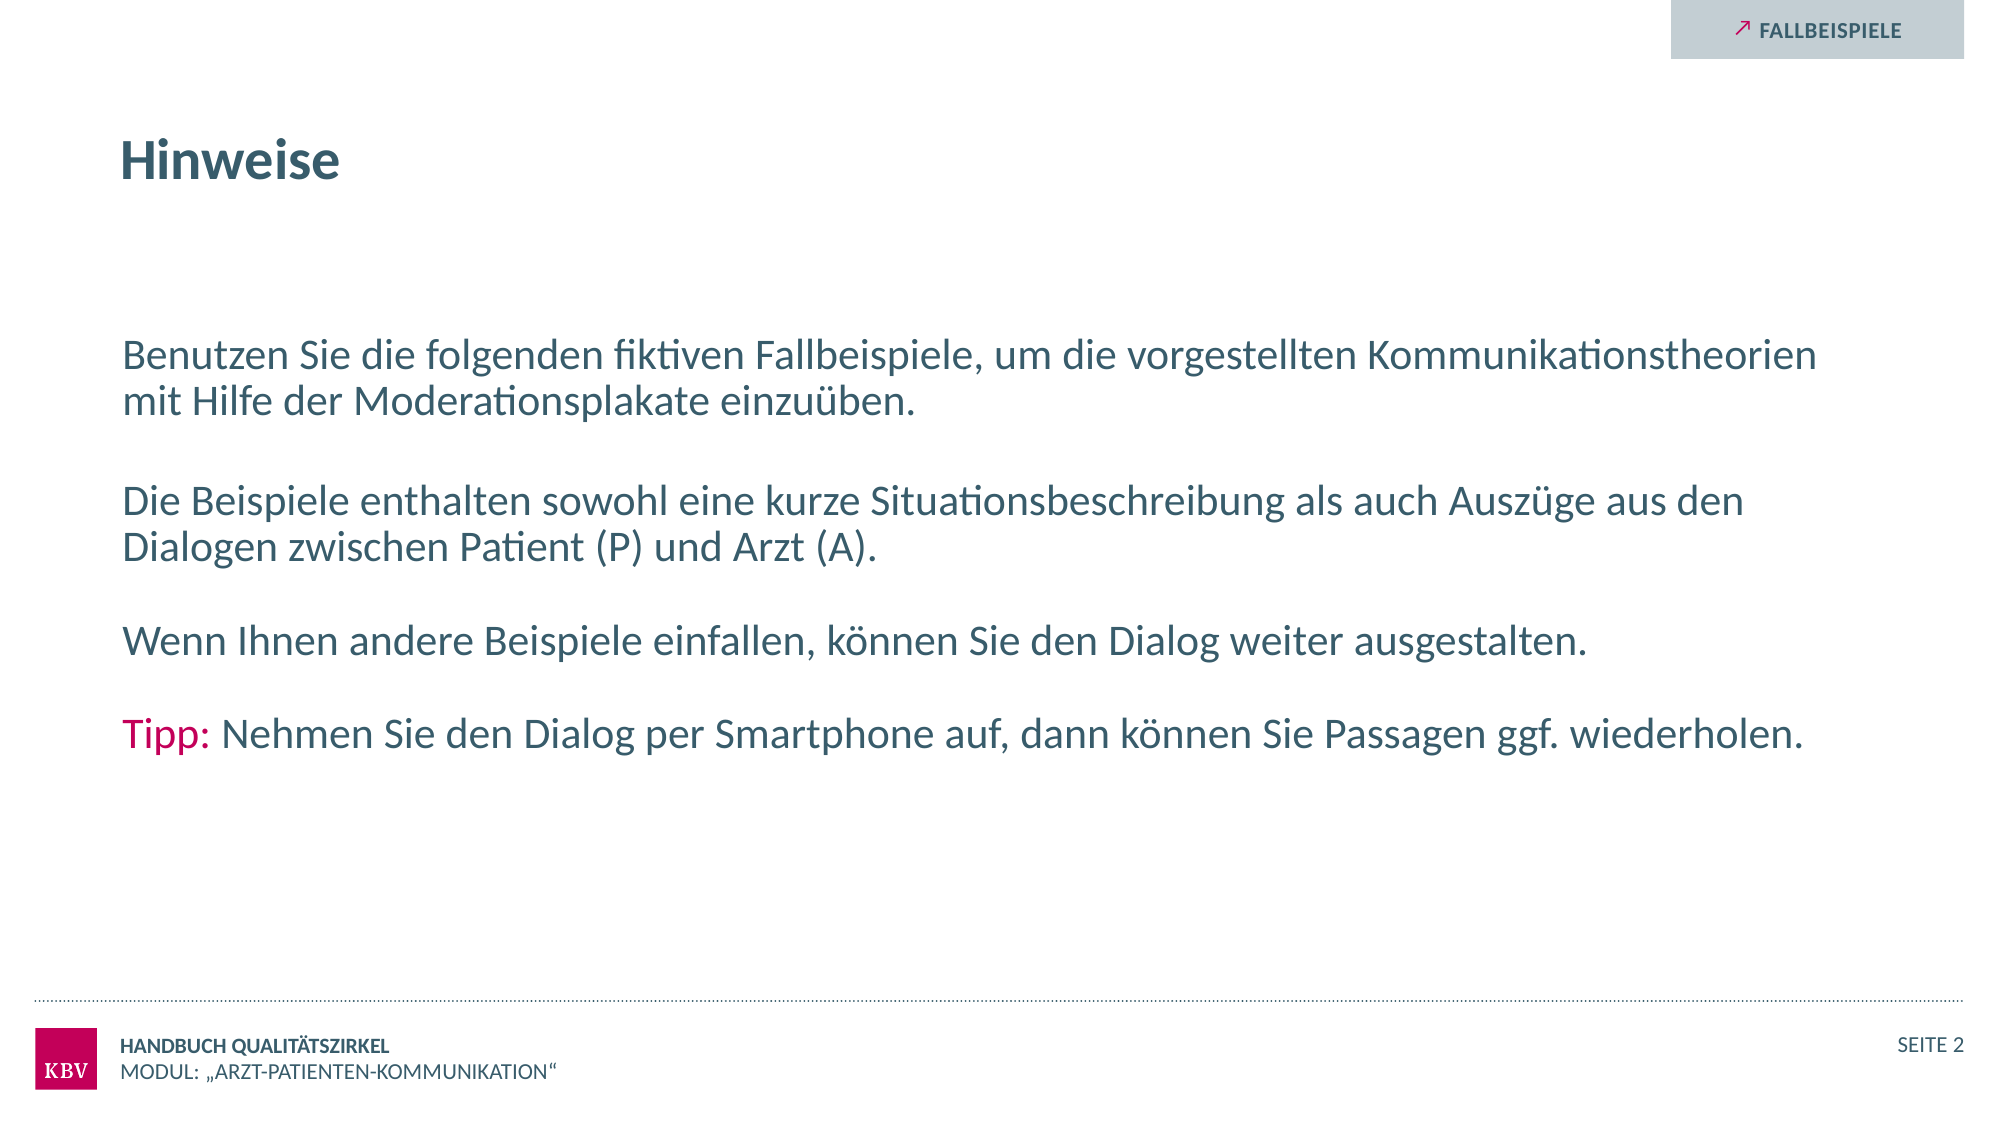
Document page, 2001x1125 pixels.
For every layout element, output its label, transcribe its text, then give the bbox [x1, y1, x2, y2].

slide_number Modul: „Arzt-Patienten-Kommunikation“ [120, 1057, 1668, 1084]
title Hinweise [120, 129, 1880, 201]
footer Handbuch Qualitätszirkel [120, 1030, 1668, 1057]
text_box Benutzen Sie die folgenden fiktiven Fallbeispiele, um die vorgestellten Kommunikationstheorien mit Hilfe der Moderationsplakate einzuüben. Die Beispiele enthalten sowohl eine kurze Situationsbeschreibung als auch Auszüge aus den Dialogen zwischen Patient (P) und Arzt (A). Wenn Ihnen andere Beispiele einfallen, können Sie den Dialog weiter ausgestalten. Tipp: Nehmen Sie den Dialog per Smartphone auf, dann können Sie Passagen ggf. wiederholen. [107, 324, 1845, 766]
slide_number Seite 2 [1787, 1030, 1965, 1057]
